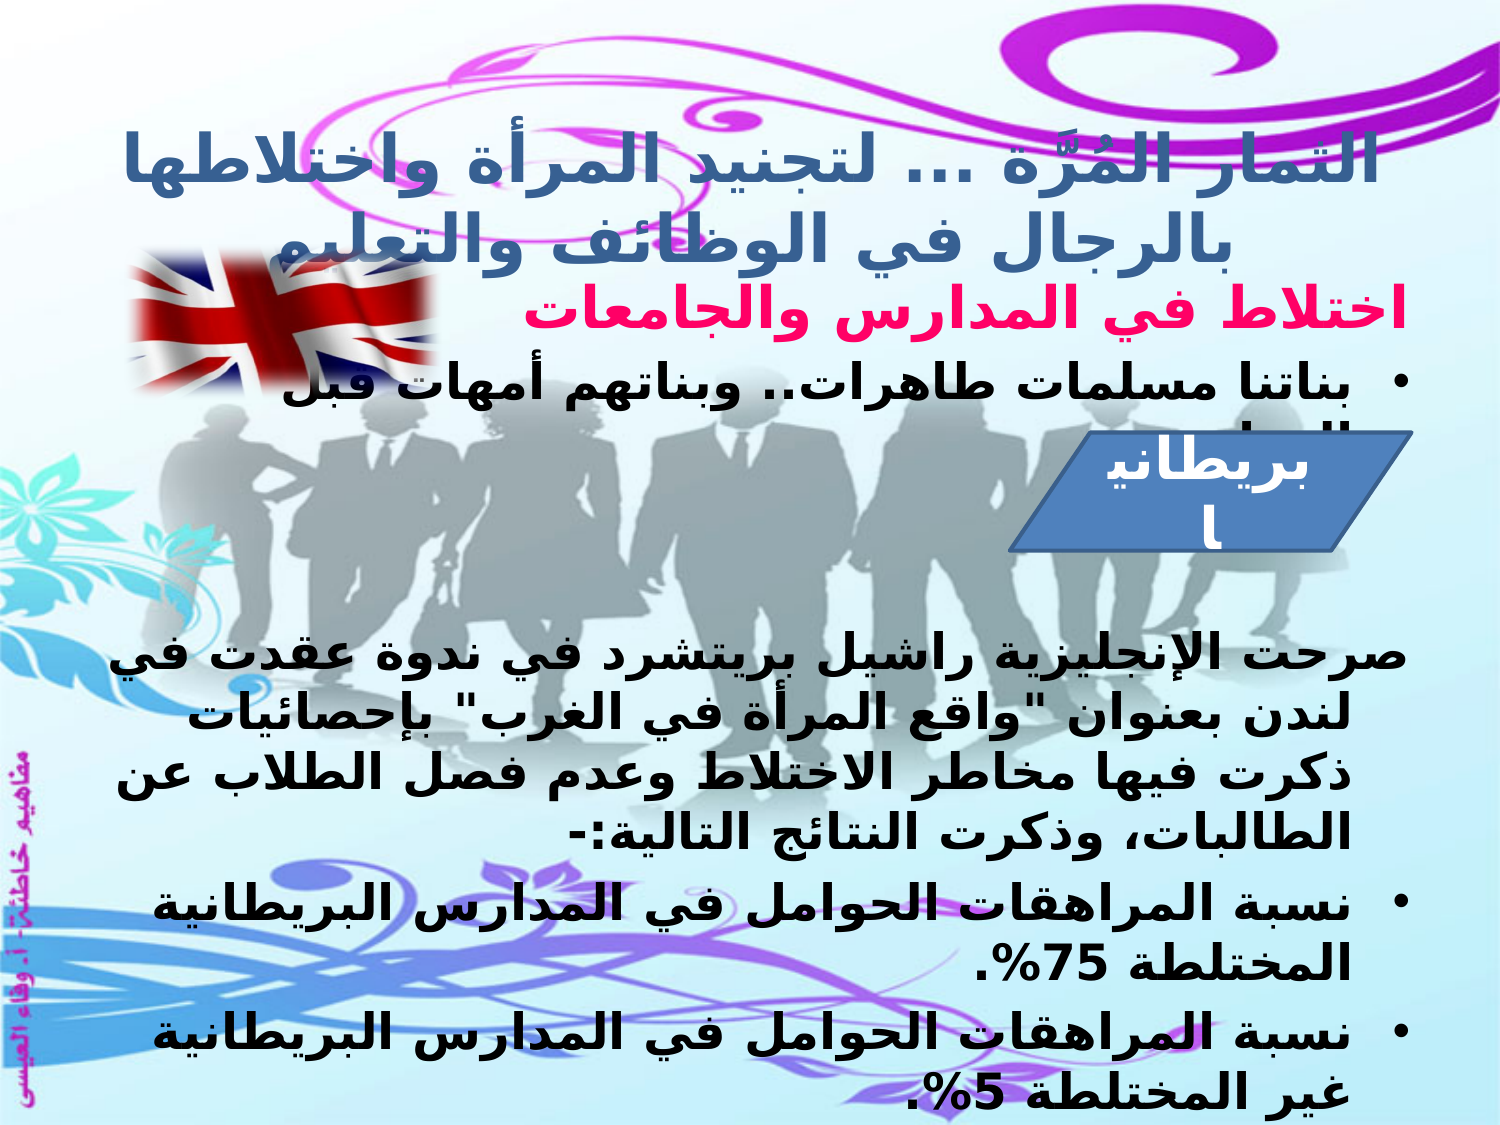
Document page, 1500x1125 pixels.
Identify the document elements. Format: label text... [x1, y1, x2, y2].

list اختلاط في المدارس والجامعات بناتنا مسلمات طاهرات.. وبناتهم أمهات قبل الزواج:- صرحت الإنجليزية راشيل بريتشرد في ندوة عقدت في لندن بعنوان "واقع المرأة في الغرب" بإحصائيات ذكرت فيها مخاطر الاختلاط وعدم فصل الطلاب عن الطالبات، وذكرت النتائج التالية:- نسبة المراهقات الحوامل في المدارس البريطانية المختلطة 75%. نسبة المراهقات الحوامل في المدارس البريطانية غير المختلطة 5%. نسبة المراهقات الحوامل في المدارس الإسلامية التي تمنع الاختلاط صفر%. [74, 262, 1426, 1006]
text_box بريطانيا [1007, 430, 1414, 553]
title الثمار المُرَّة ... لتجنيد المرأة واختلاطها بالرجال في الوظائف والتعليم [76, 101, 1427, 290]
picture [0, 0, 1500, 1125]
